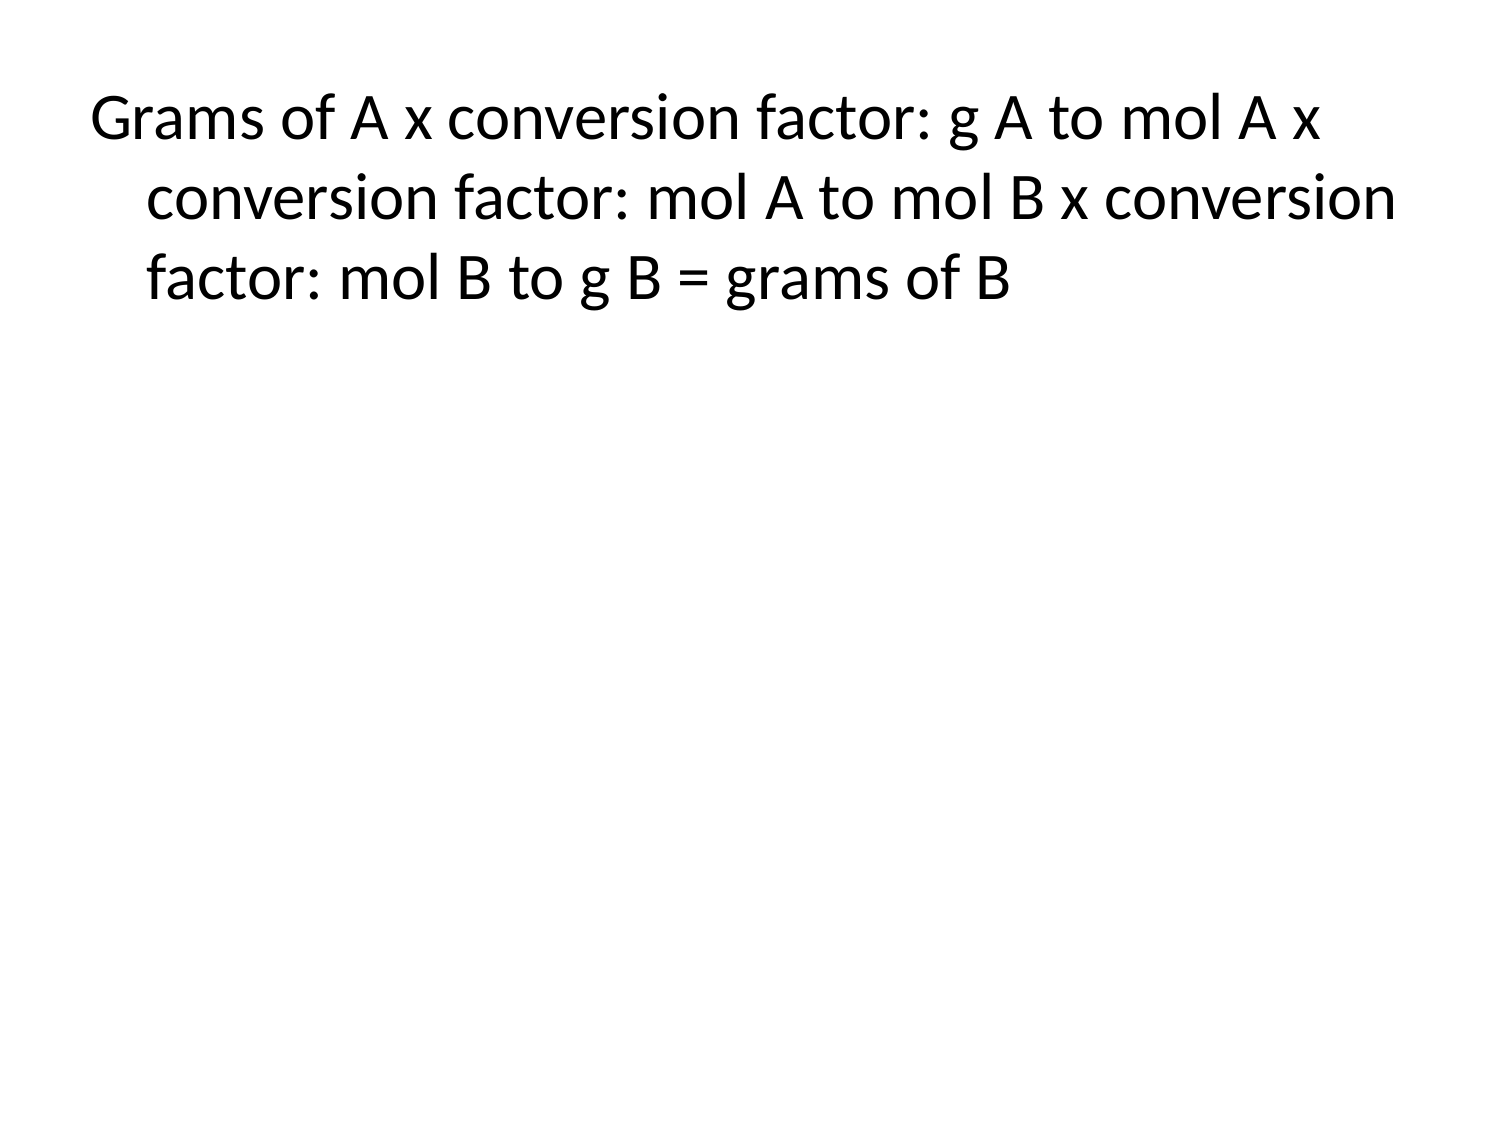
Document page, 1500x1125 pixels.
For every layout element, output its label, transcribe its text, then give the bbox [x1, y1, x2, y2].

list Grams of A x conversion factor: g A to mol A x conversion factor: mol A to mol B x conversion factor: mol B to g B = grams of B [75, 65, 1425, 1005]
